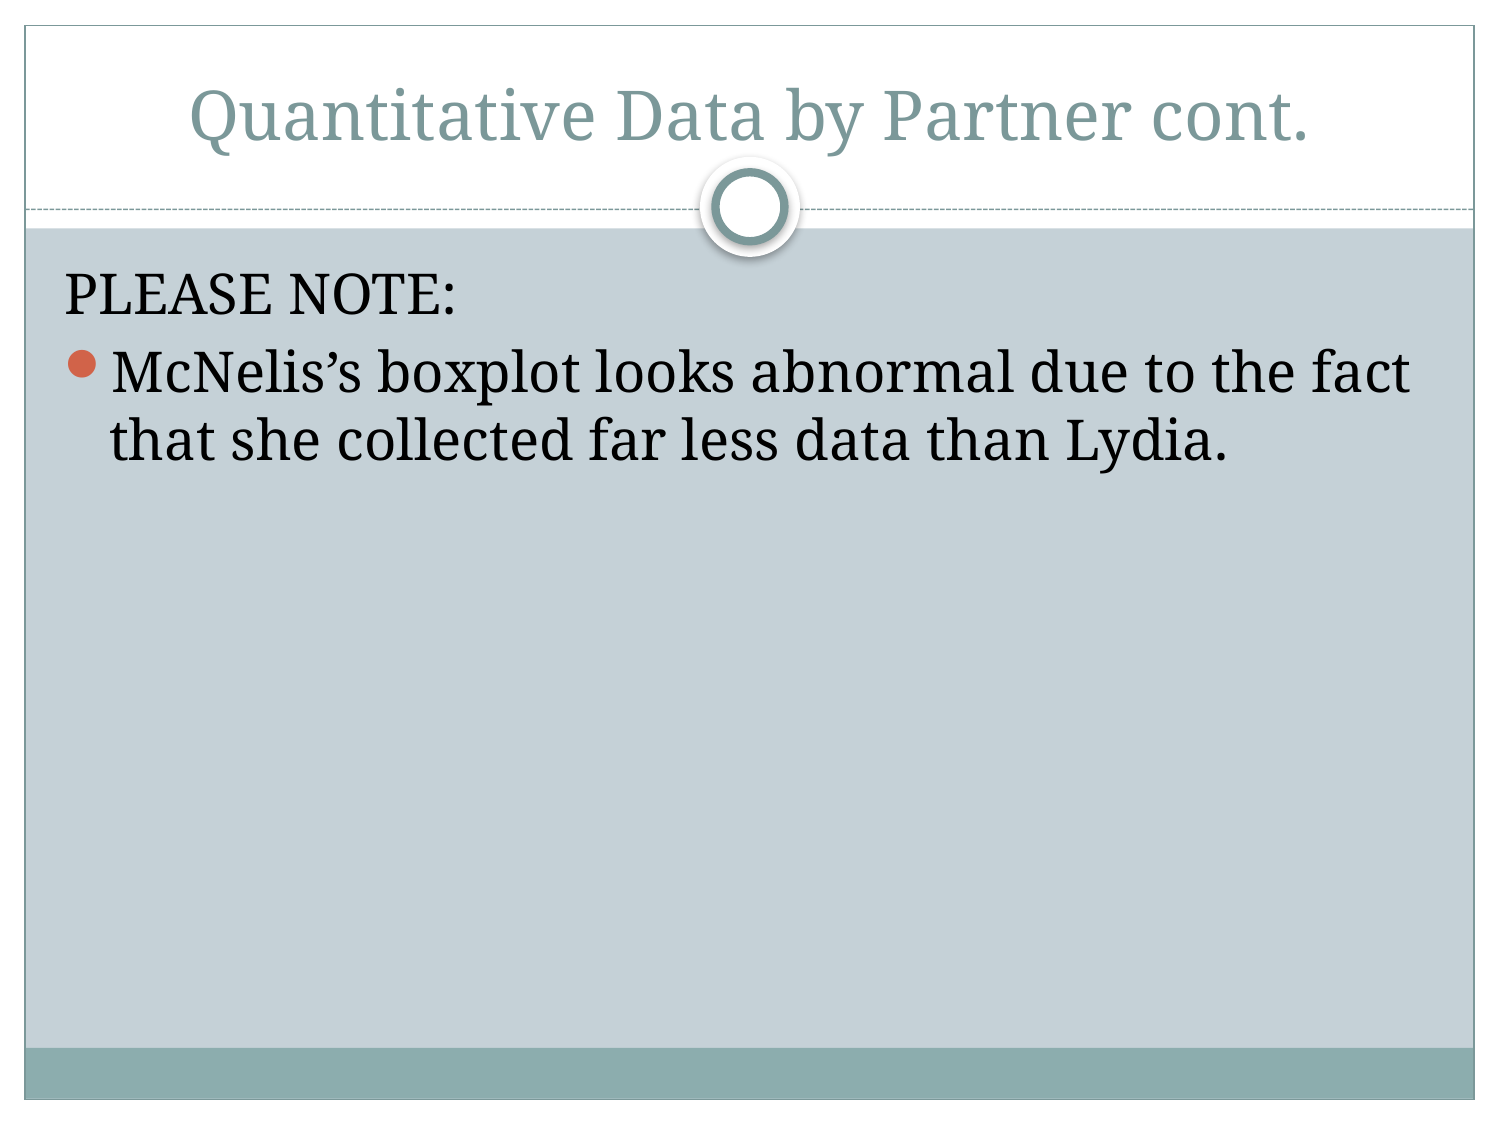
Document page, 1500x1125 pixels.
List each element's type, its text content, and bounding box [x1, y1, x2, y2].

list PLEASE NOTE: McNelis’s boxplot looks abnormal due to the fact that she collected far less data than Lydia. [49, 250, 1445, 1001]
title Quantitative Data by Partner cont. [49, 37, 1450, 162]
